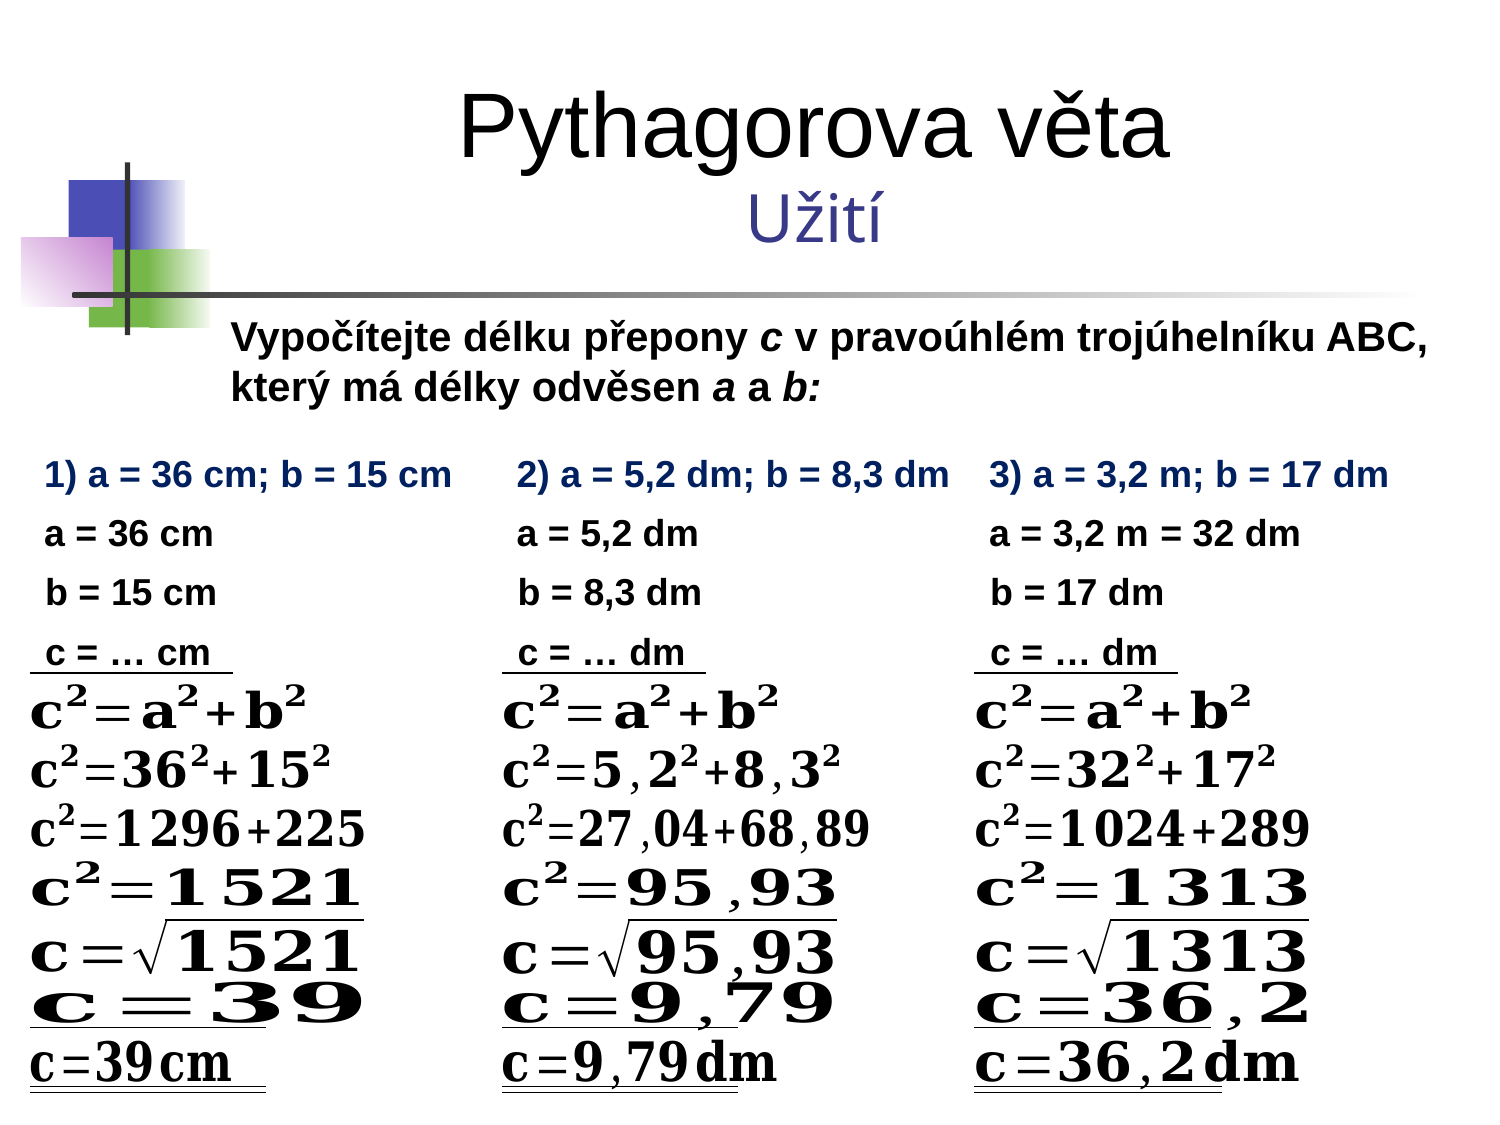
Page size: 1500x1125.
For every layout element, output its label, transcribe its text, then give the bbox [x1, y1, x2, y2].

text_box b = 8,3 dm [502, 560, 718, 621]
text_box 2) a = 5,2 dm; b = 8,3 dm [501, 442, 974, 503]
text_box c = … dm [502, 620, 701, 672]
text_box Vypočítejte délku přepony c v pravoúhlém trojúhelníku ABC, který má délky odvěsen a a b: [215, 302, 1445, 418]
text_box b = 15 cm [30, 560, 233, 621]
text_box c = … cm [30, 620, 227, 672]
text_box a = 36 cm [29, 501, 278, 562]
text_box c = … dm [975, 620, 1174, 672]
text_box Pythagorova věta Užití [206, 58, 1424, 263]
text_box a = 3,2 m [974, 501, 1145, 562]
text_box b = 17 dm [975, 560, 1180, 621]
text_box = 32 dm [1145, 501, 1372, 562]
text_box 1) a = 36 cm; b = 15 cm [29, 442, 501, 503]
text_box a = 5,2 dm [501, 501, 750, 562]
text_box 3) a = 3,2 m; b = 17 dm [974, 442, 1471, 503]
